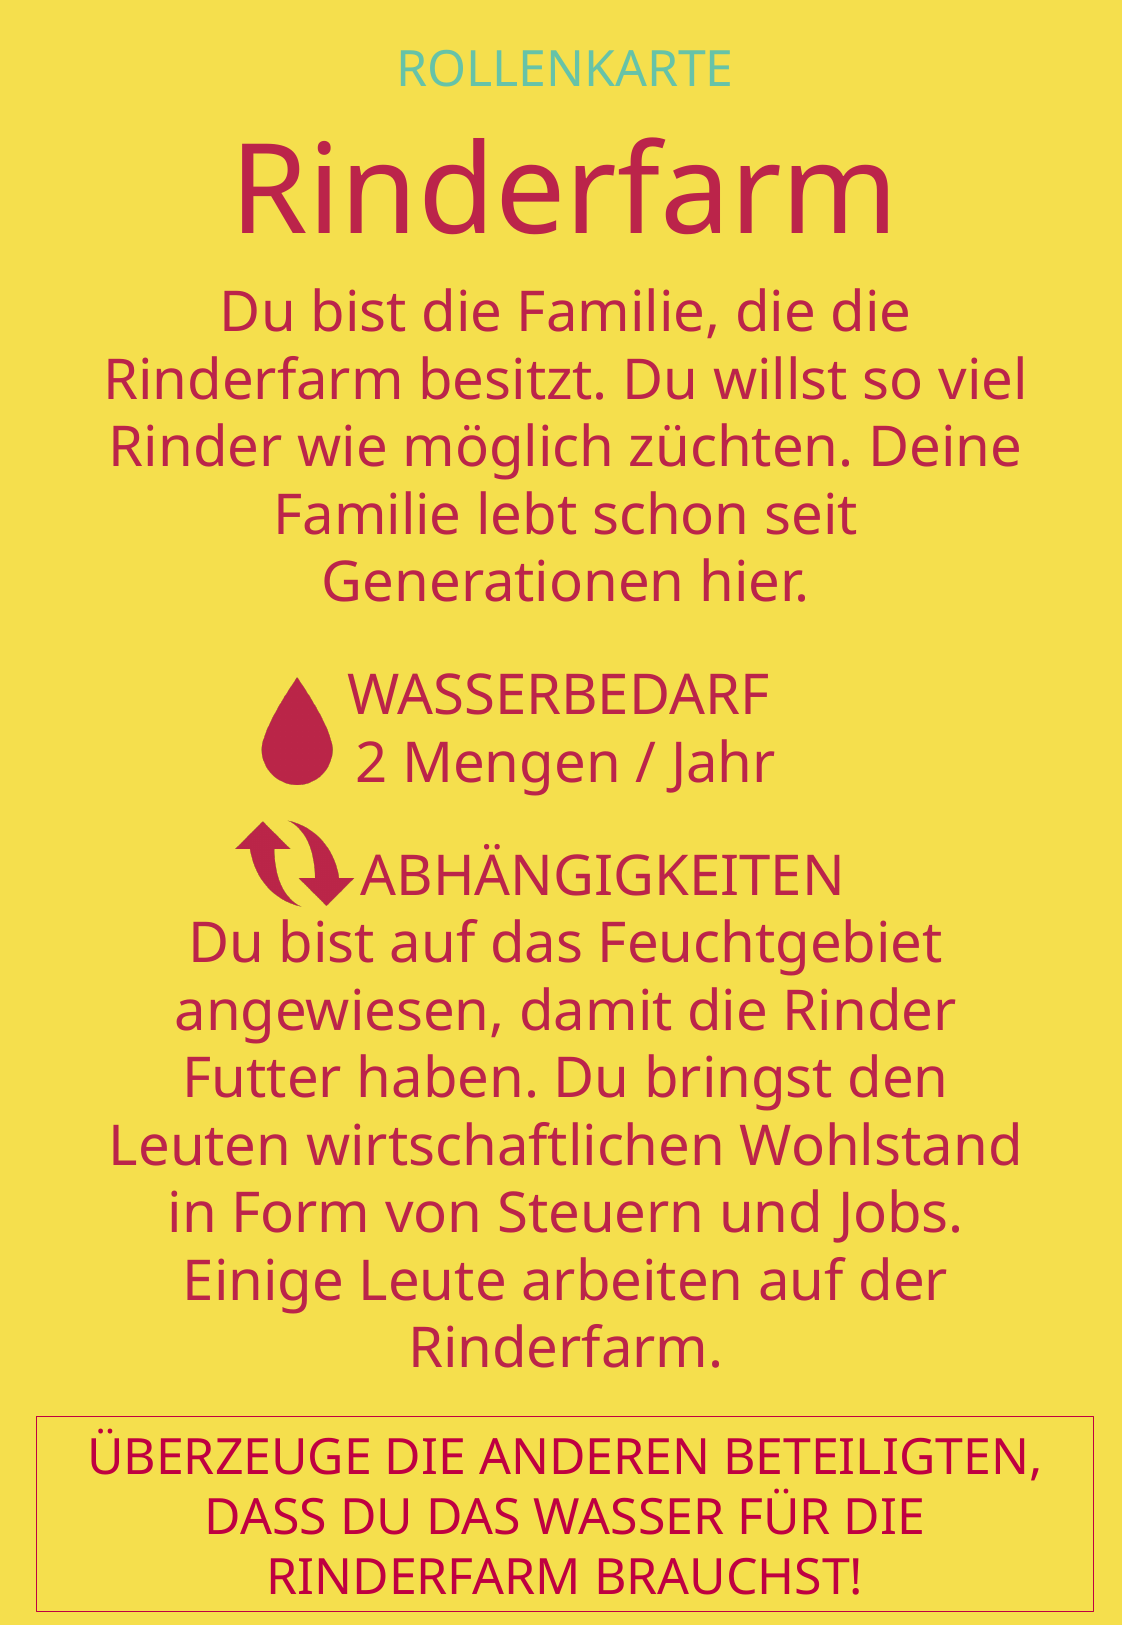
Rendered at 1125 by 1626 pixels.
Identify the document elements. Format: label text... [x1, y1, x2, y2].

picture [213, 804, 376, 923]
text_box [0, 0, 1122, 1625]
text_box Rinderfarm [158, 104, 972, 268]
text_box Du bist die Familie, die die Rinderfarm besitzt. Du willst so viel Rinder wie möglich züchten. Deine Familie lebt schon seit Generationen hier. WASSERBEDARF 2 Mengen / Jahr ABHÄNGIGKEITEN Du bist auf das Feuchtgebiet angewiesen, damit die Rinder Futter haben. Du bringst den Leuten wirtschaftlichen Wohlstand in Form von Steuern und Jobs. Einige Leute arbeiten auf der Rinderfarm. [82, 268, 1049, 1387]
picture [229, 663, 365, 800]
text_box ROLLENKARTE [158, 29, 972, 104]
text_box ÜBERZEUGE DIE ANDEREN BETEILIGTEN, DASS DU DAS WASSER FÜR DIE RINDERFARM BRAUCHST! [36, 1416, 1094, 1612]
